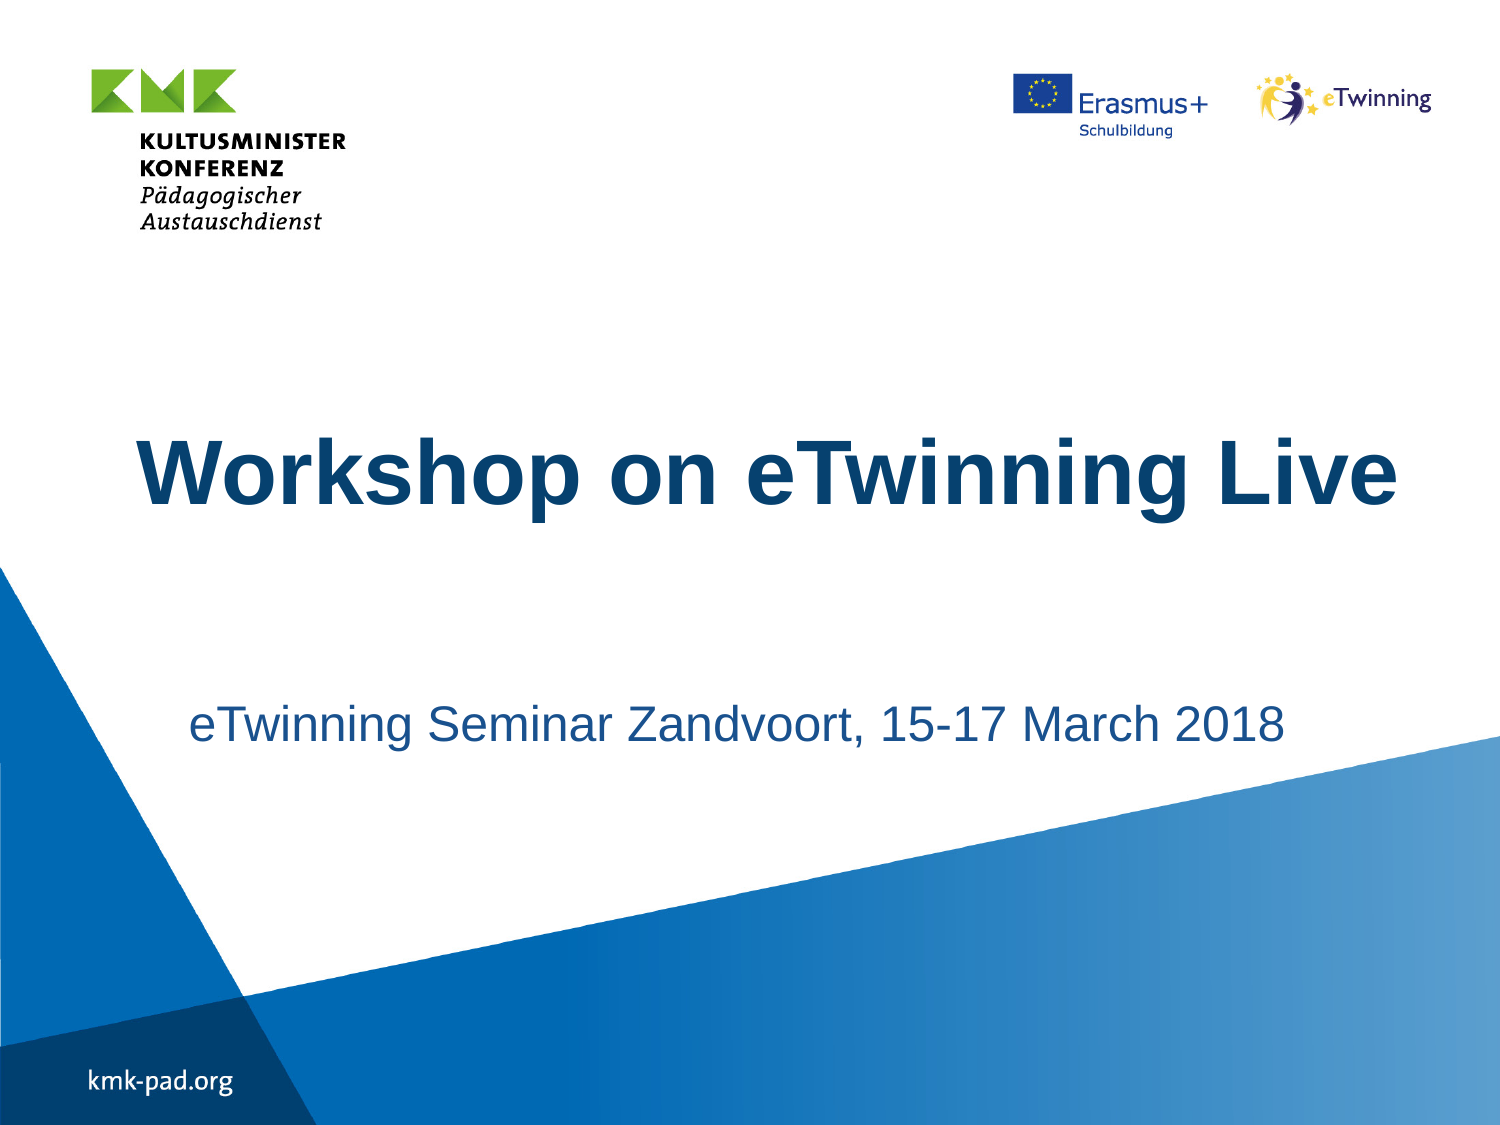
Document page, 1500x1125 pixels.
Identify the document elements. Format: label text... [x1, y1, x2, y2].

picture [0, 0, 1500, 1125]
text_box eTwinning Seminar Zandvoort, 15-17 March 2018 [174, 684, 1344, 774]
title Workshop on eTwinning Live [121, 405, 1430, 542]
